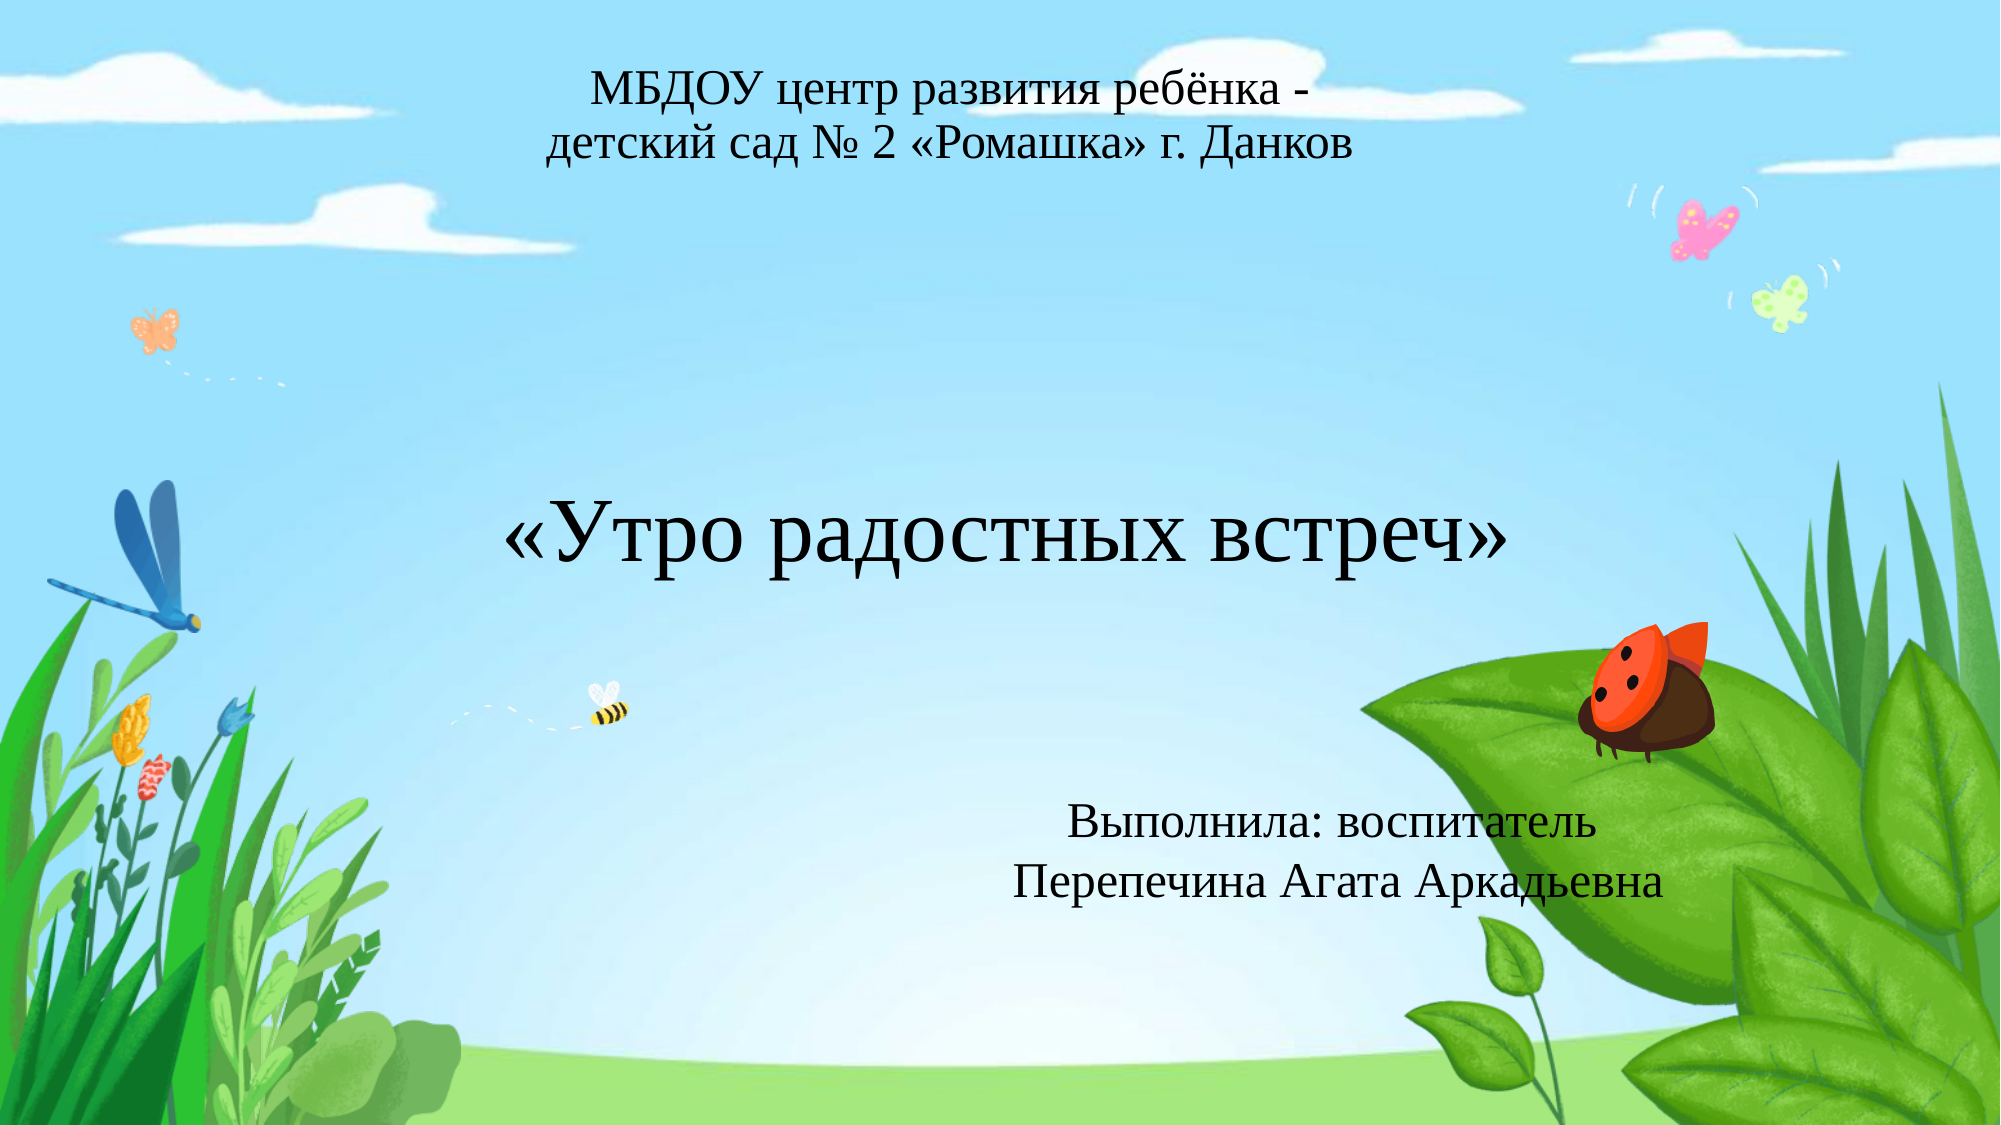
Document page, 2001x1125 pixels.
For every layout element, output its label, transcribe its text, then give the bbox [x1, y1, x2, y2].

subtitle Выполнила: воспитатель Перепечина Агата Аркадьевна [865, 780, 1811, 943]
picture [0, 0, 2001, 1125]
title МБДОУ центр развития ребёнка - детский сад № 2 «Ромашка» г. Данков [199, 35, 1700, 222]
text_box «Утро радостных встреч» [487, 462, 1579, 588]
